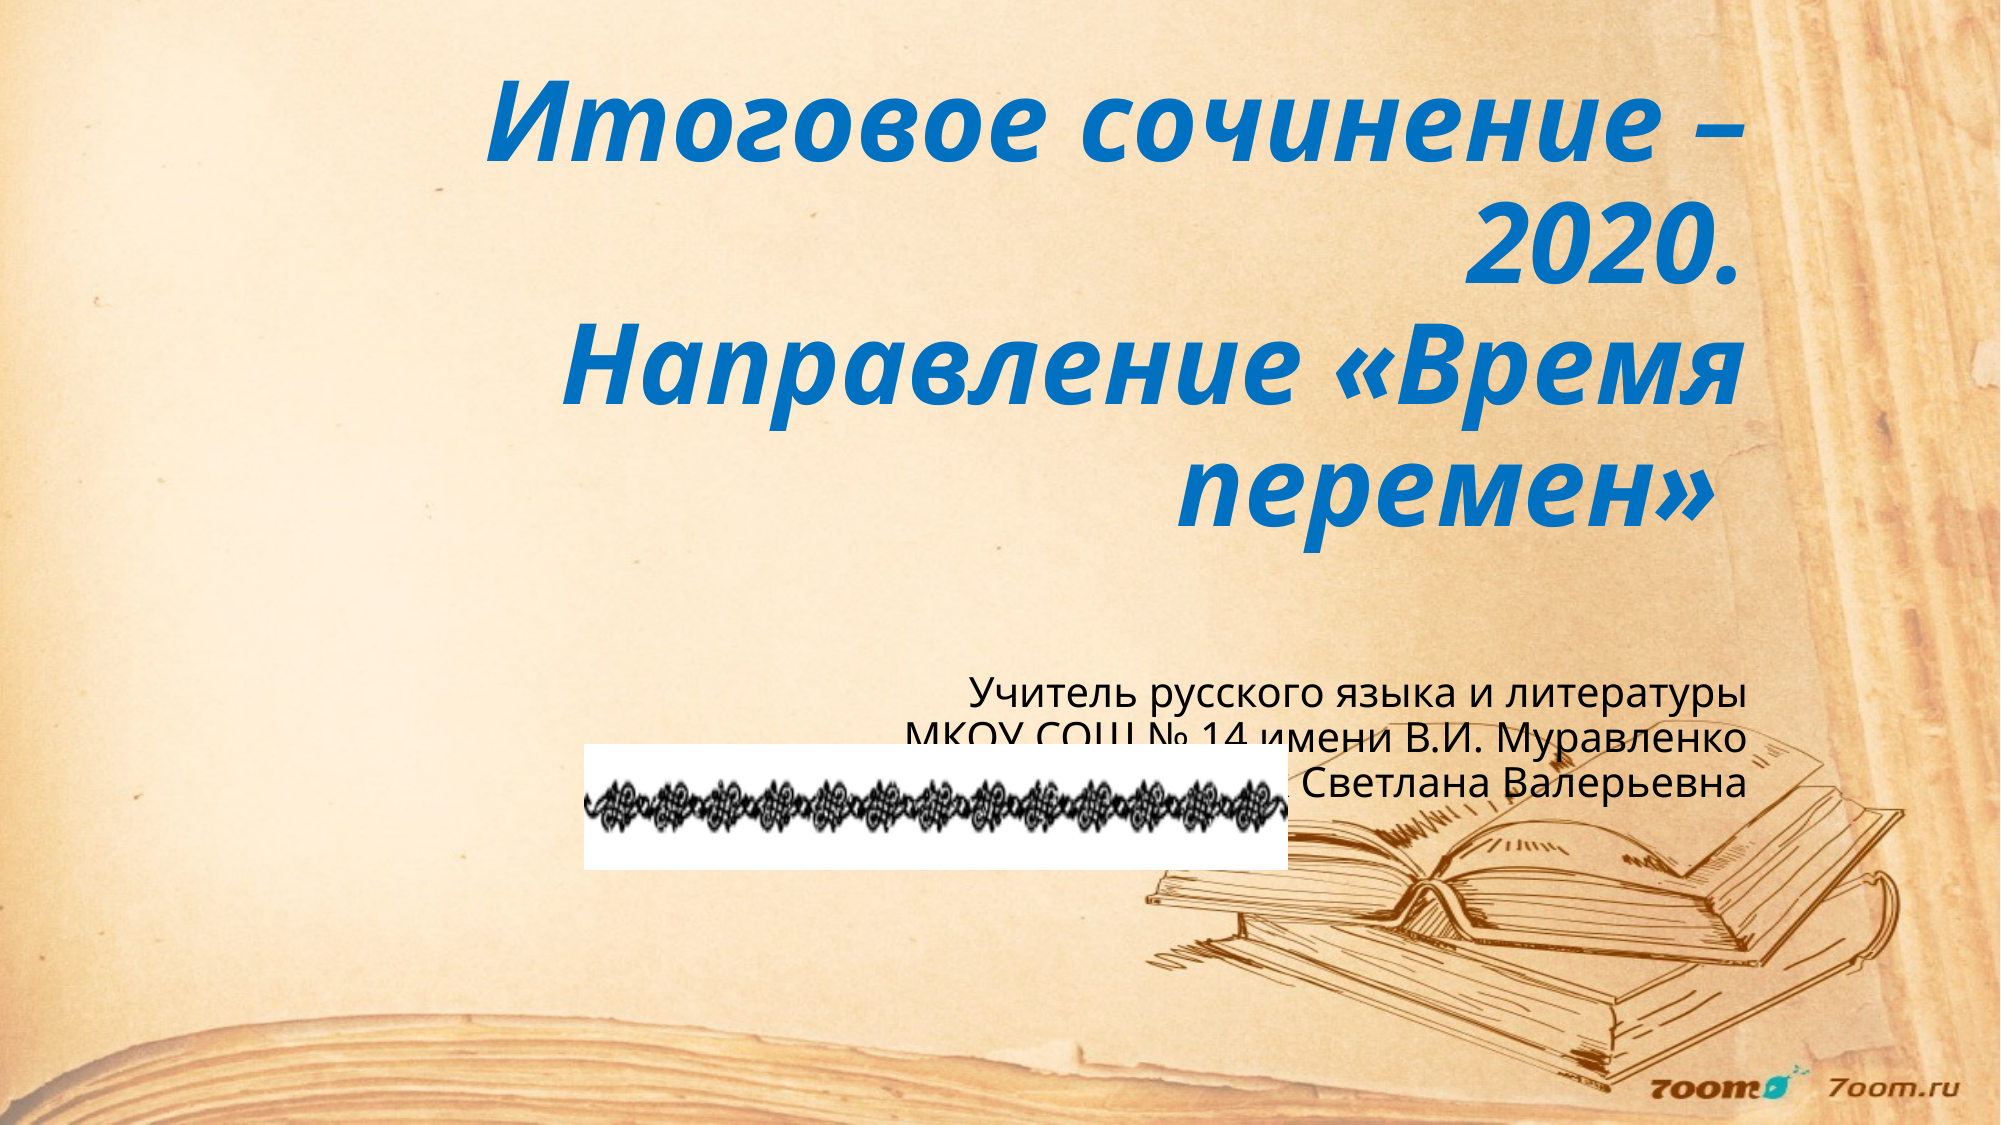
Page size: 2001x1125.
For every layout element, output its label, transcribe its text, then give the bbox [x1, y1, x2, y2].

picture [0, 0, 2001, 1125]
title Итоговое сочинение – 2020. Направление «Время перемен» Учитель русского языка и литературы МКОУ СОШ № 14 имени В.И. Муравленко Полевик Светлана Валерьевна [212, 184, 1764, 774]
